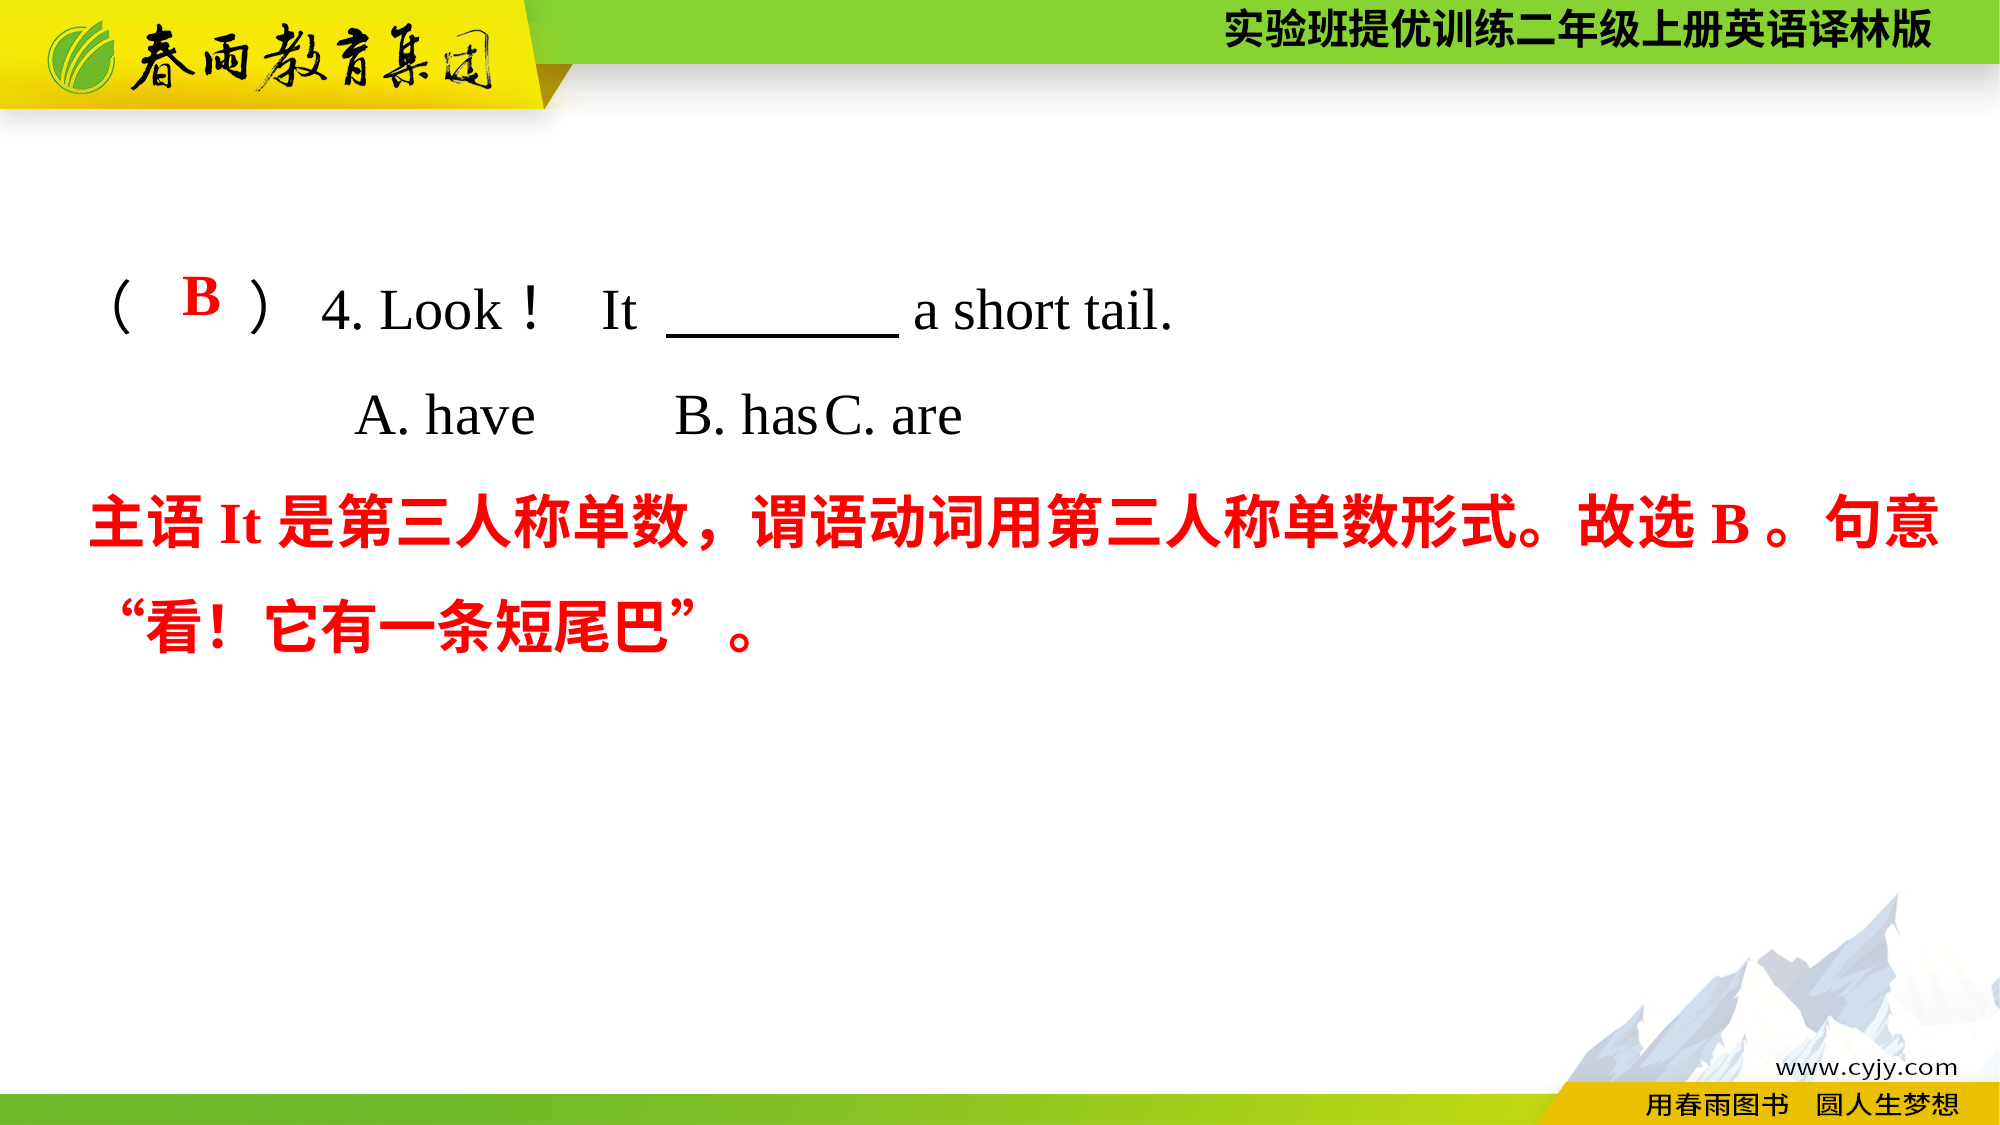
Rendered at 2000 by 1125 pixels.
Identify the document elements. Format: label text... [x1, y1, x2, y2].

text_box B [167, 249, 251, 335]
text_box 主语It是第三人称单数，谓语动词用第三人称单数形式。故选B。句意“看！它有一条短尾巴”。 [72, 443, 1957, 668]
picture [0, 0, 2000, 1125]
list （ ）4. Look！ It a short tail. A. have B. has C. are [59, 228, 1944, 456]
